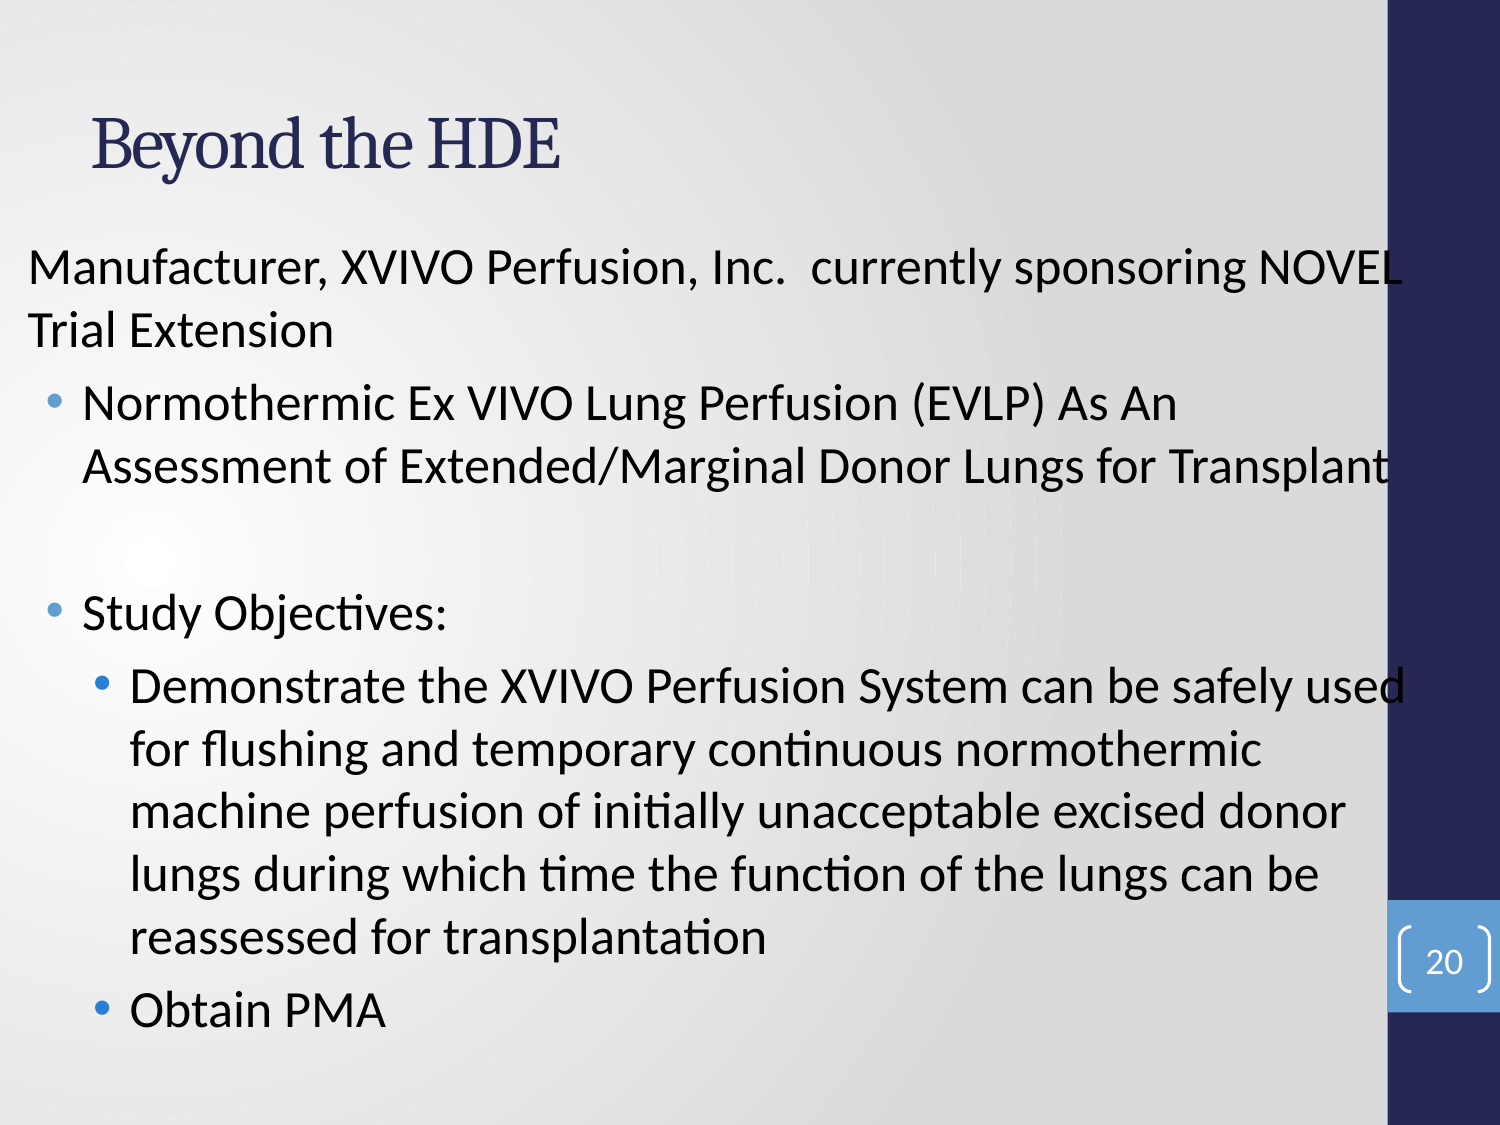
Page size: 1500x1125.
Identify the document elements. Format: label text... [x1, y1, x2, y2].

slide_number 20 [1397, 925, 1492, 994]
title Beyond the HDE [75, 45, 1325, 224]
list Manufacturer, XVIVO Perfusion, Inc. currently sponsoring NOVEL Trial Extension Normothermic Ex VIVO Lung Perfusion (EVLP) As An Assessment of Extended/Marginal Donor Lungs for Transplant Study Objectives: Demonstrate the XVIVO Perfusion System can be safely used for flushing and temporary continuous normothermic machine perfusion of initially unacceptable excised donor lungs during which time the function of the lungs can be reassessed for transplantation Obtain PMA [12, 224, 1425, 1088]
